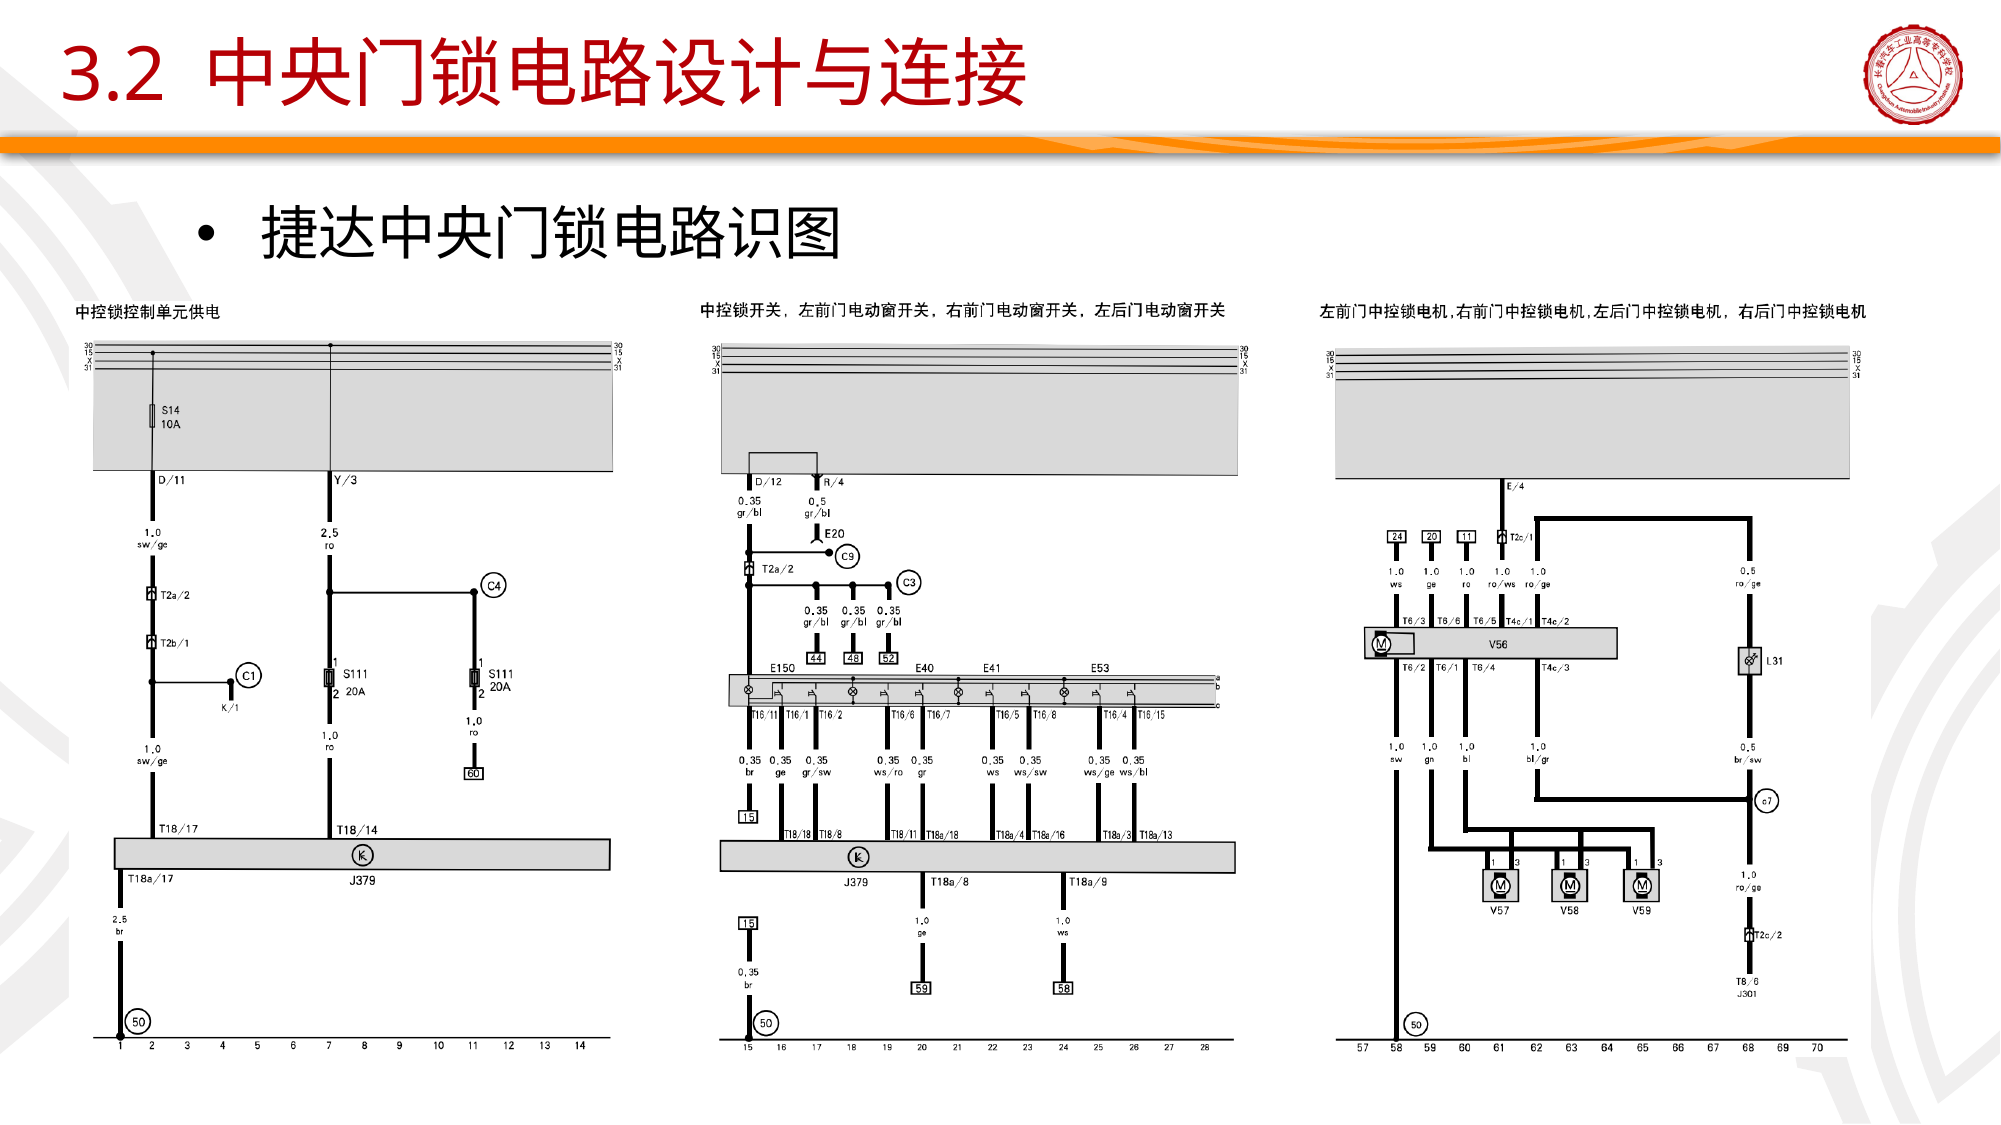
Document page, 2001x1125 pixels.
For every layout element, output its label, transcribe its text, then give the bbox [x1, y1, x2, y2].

picture [68, 301, 640, 1057]
list 捷达中央门锁电路识图 [181, 196, 1689, 929]
picture [1863, 24, 1963, 125]
picture [691, 295, 1263, 1059]
picture [1314, 301, 1871, 1057]
title 3.2 中央门锁电路设计与连接 [45, 28, 1554, 128]
